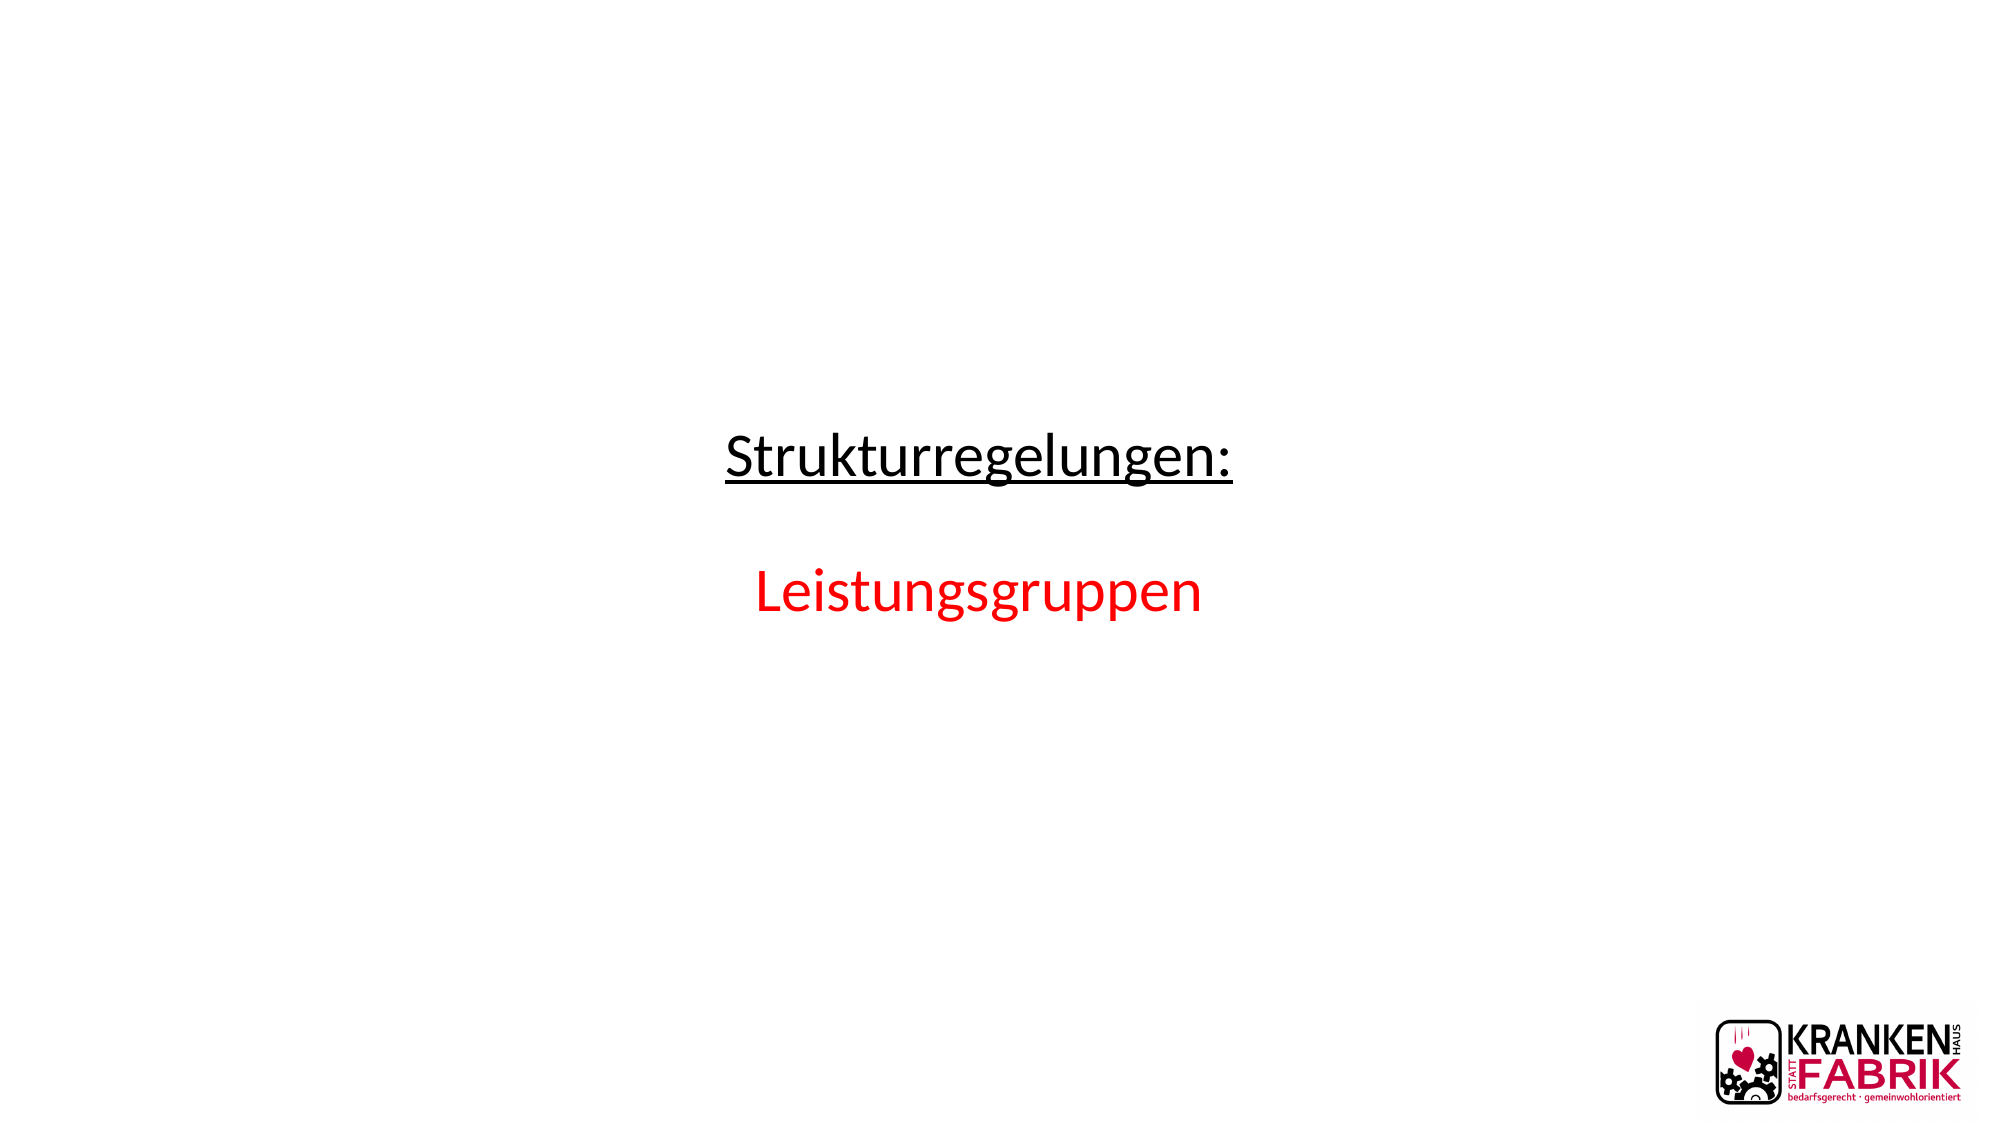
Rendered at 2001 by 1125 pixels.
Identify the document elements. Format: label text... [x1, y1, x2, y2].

picture [1695, 999, 1981, 1125]
title Strukturregelungen: Leistungsgruppen [116, 414, 1842, 633]
